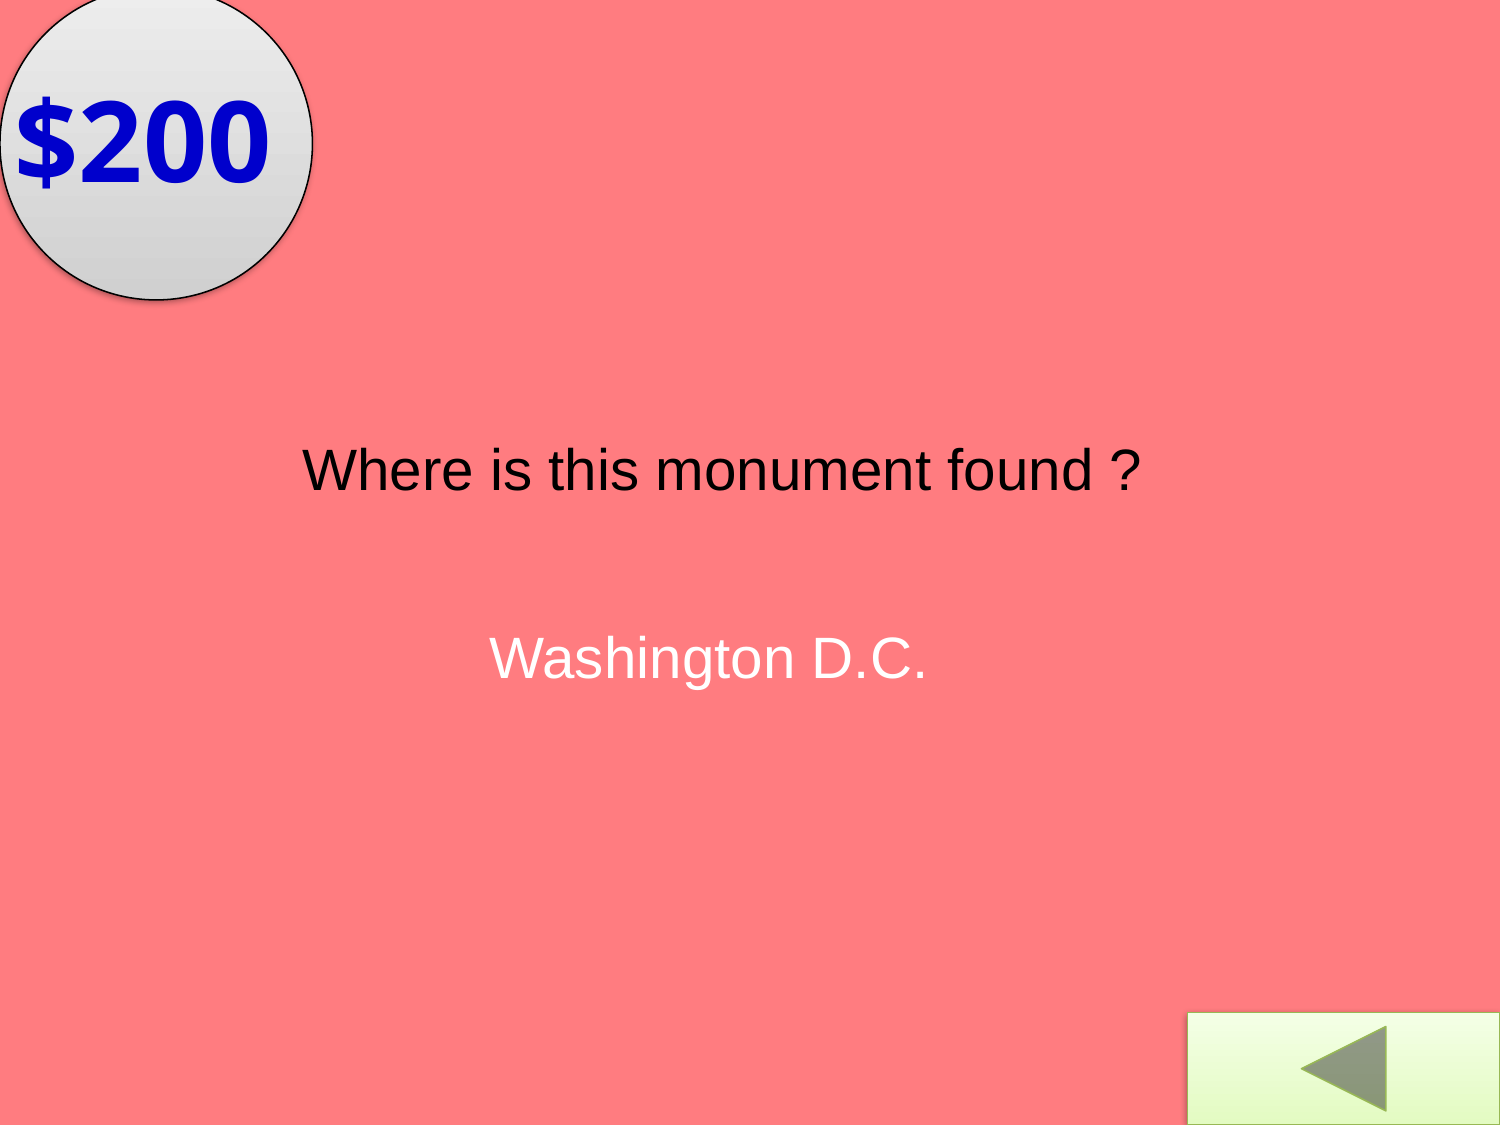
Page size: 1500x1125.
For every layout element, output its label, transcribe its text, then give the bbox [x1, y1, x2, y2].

text_box Washington D.C. [474, 612, 975, 698]
text_box [1187, 1012, 1500, 1125]
text_box Where is this monument found ? [287, 425, 1238, 510]
text_box [22, 0, 291, 62]
text_box $200 [0, 62, 1425, 213]
text_box [15, 213, 298, 301]
